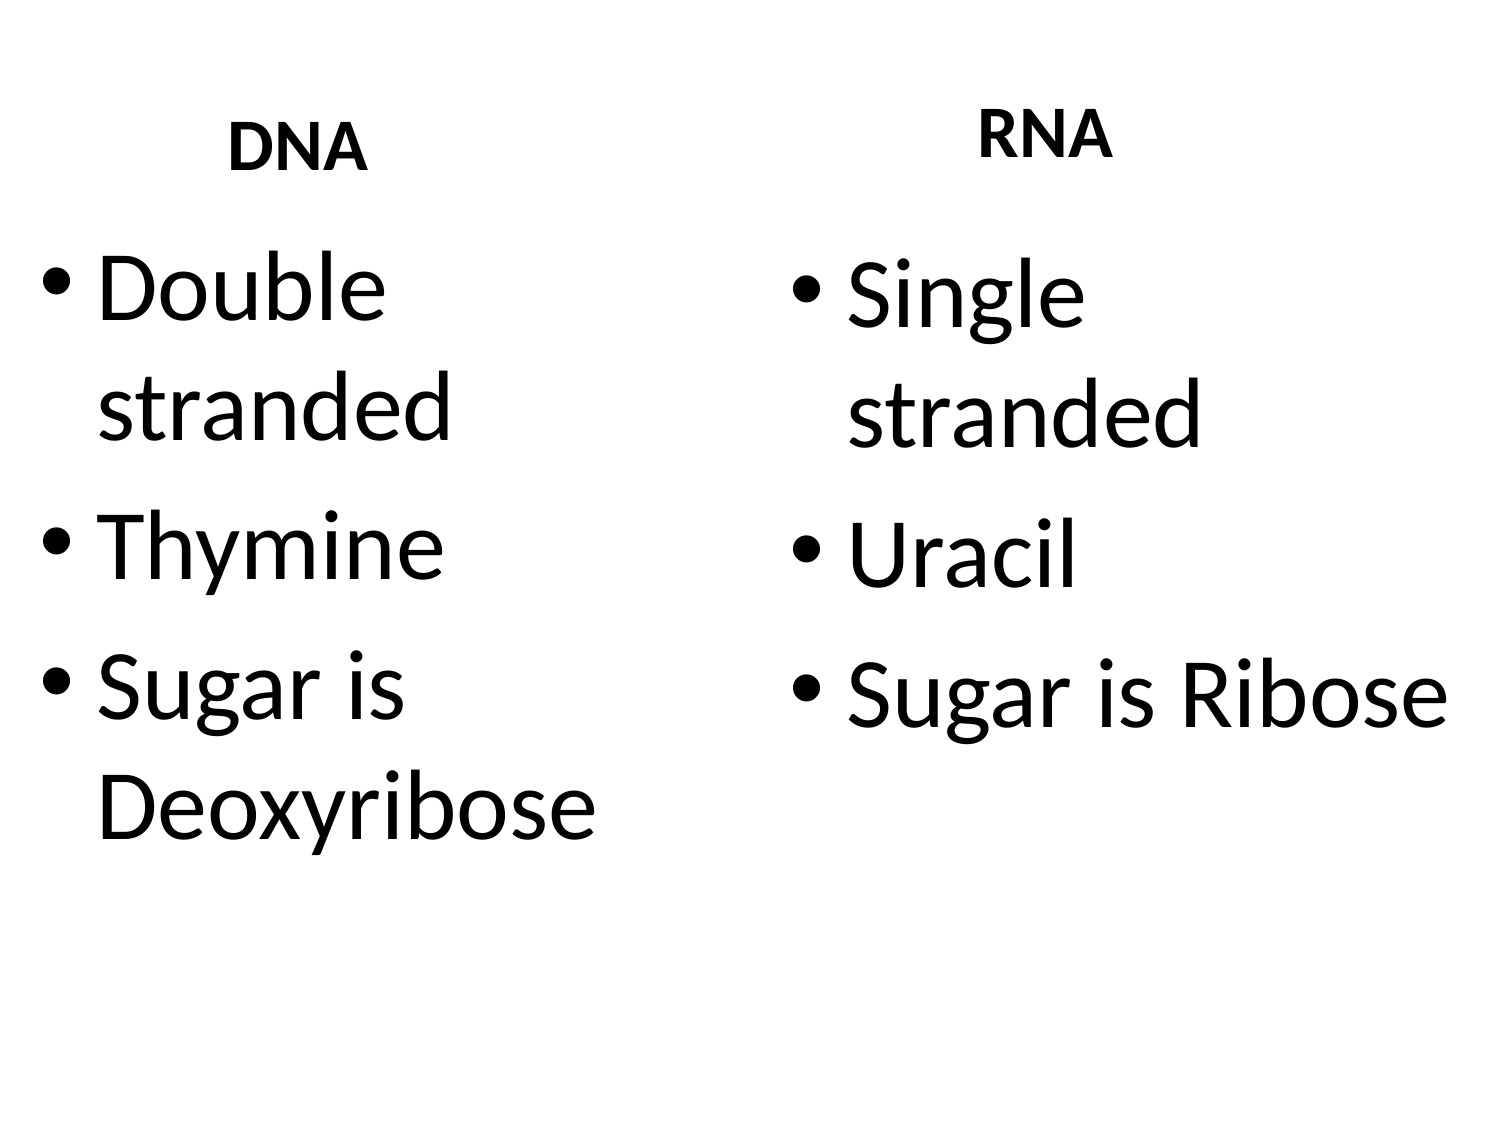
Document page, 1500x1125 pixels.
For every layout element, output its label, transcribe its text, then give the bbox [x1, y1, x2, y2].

list RNA [962, 75, 1375, 180]
list DNA [212, 87, 663, 193]
list Single stranded Uracil Sugar is Ribose [774, 220, 1475, 975]
list Double stranded Thymine Sugar is Deoxyribose [24, 212, 763, 975]
